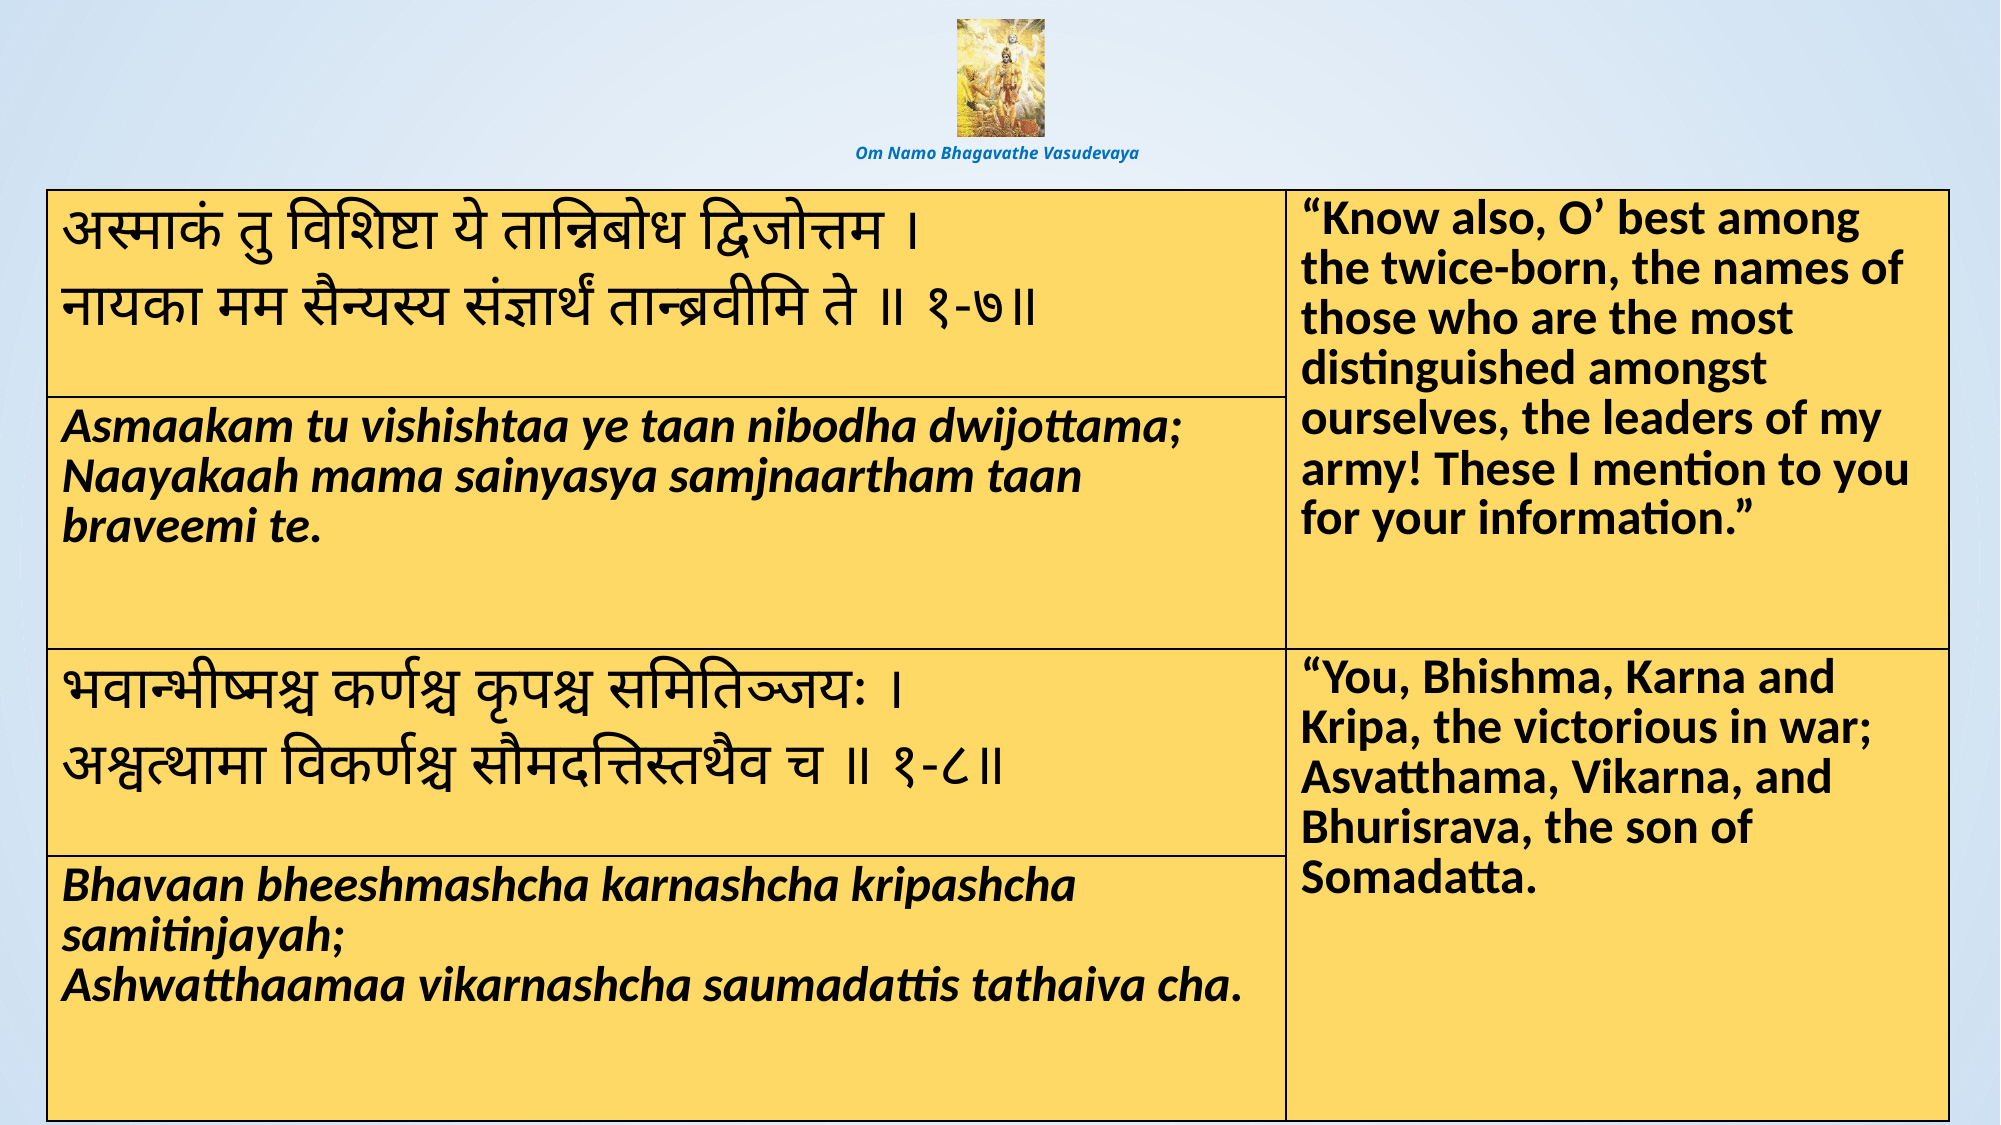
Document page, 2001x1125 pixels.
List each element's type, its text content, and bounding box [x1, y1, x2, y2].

table_header अस्माकं तु विशिष्टा ये तान्निबोध द्विजोत्तम । नायका मम सैन्यस्य संज्ञार्थं तान्ब्रवीमि ते ॥ १-७॥ [48, 191, 1285, 396]
table_cell Asmaakam tu vishishtaa ye taan nibodha dwijottama; Naayakaah mama sainyasya samjnaartham taan braveemi te. [48, 398, 1285, 648]
table_header “Know also, O’ best among the twice-born, the names of those who are the most distinguished amongst ourselves, the leaders of my army! These I mention to you for your information.” [1287, 191, 1948, 648]
table_header “You, Bhishma, Karna and Kripa, the victorious in war; Asvatthama, Vikarna, and Bhurisrava, the son of Somadatta. [1287, 650, 1948, 1120]
table_cell Bhavaan bheeshmashcha karnashcha kripashcha samitinjayah; Ashwatthaamaa vikarnashcha saumadattis tathaiva cha. [48, 857, 1285, 1120]
picture [957, 19, 1045, 136]
title Om Namo Bhagavathe Vasudevaya [135, 136, 1861, 171]
table_header भवान्भीष्मश्च कर्णश्च कृपश्च समितिञ्जयः । अश्वत्थामा विकर्णश्च सौमदत्तिस्तथैव च ॥ १-८॥ [48, 650, 1285, 855]
